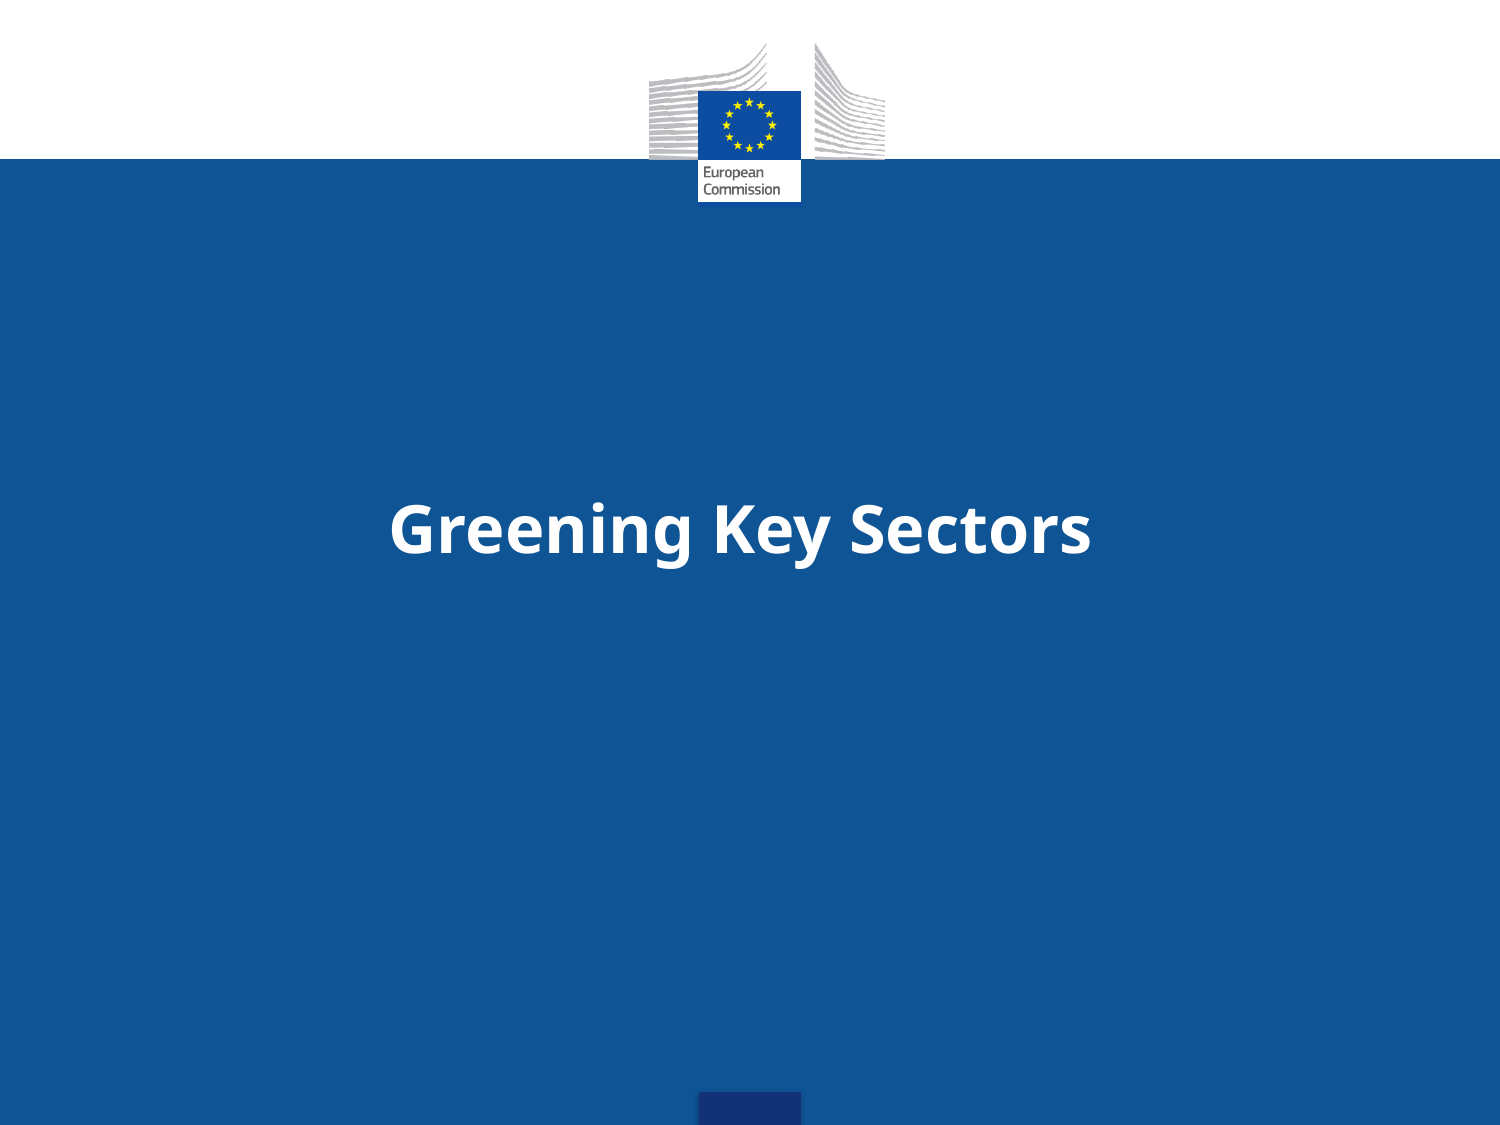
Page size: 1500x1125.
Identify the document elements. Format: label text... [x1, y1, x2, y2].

subtitle Greening Key Sectors [41, 479, 1441, 764]
